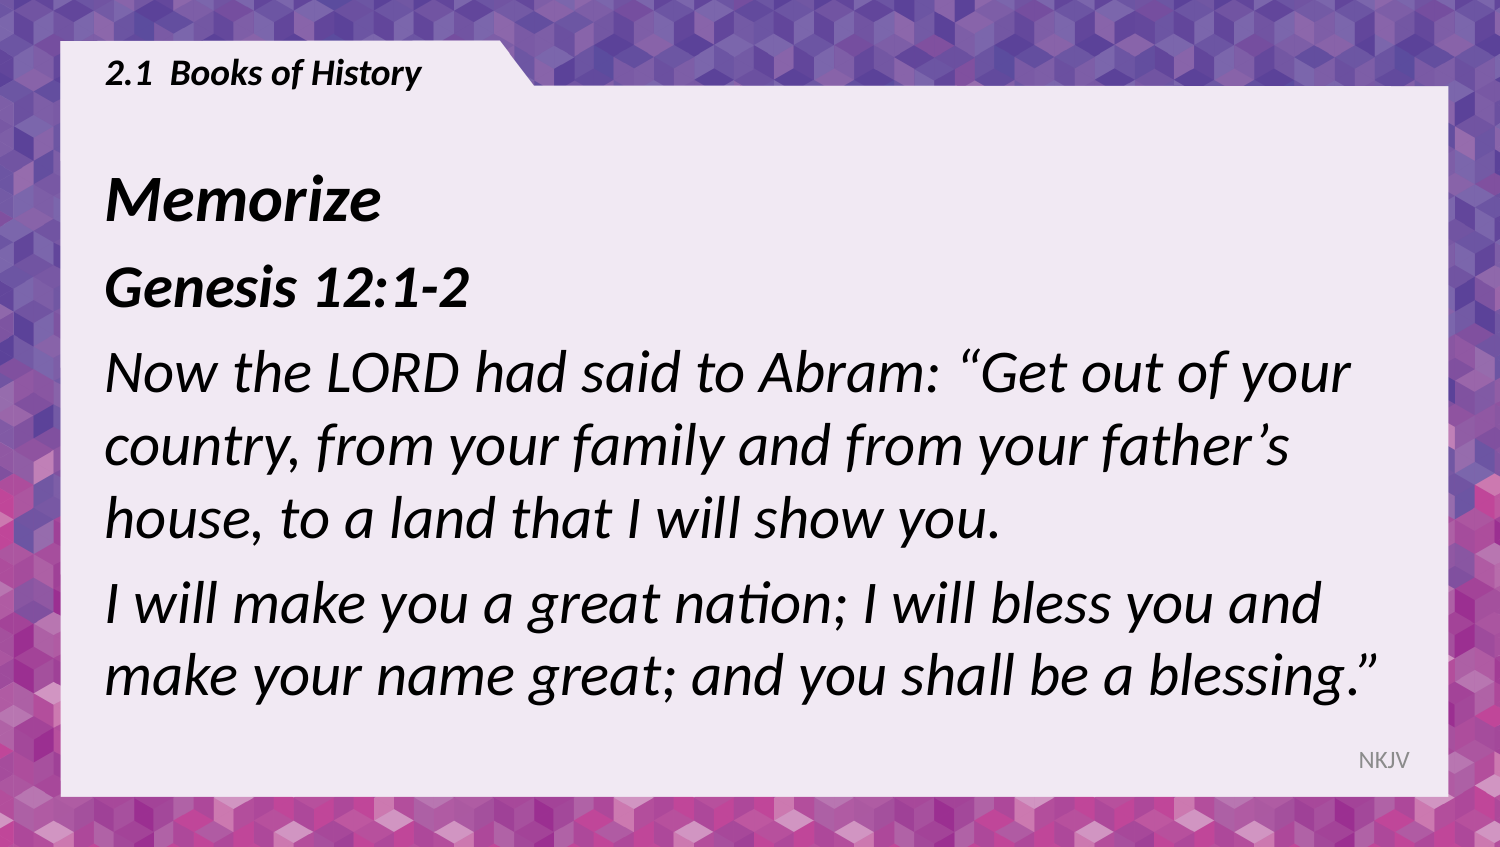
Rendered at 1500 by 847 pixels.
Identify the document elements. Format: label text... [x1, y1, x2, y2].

title 2.1 Books of History [89, 33, 1420, 108]
list Memorize Genesis 12:1-2 Now the LORD had said to Abram: “Get out of your country, from your family and from your father’s house, to a land that I will show you. I will make you a great nation; I will bless you and make your name great; and you shall be a blessing.” [89, 141, 1403, 722]
picture [0, 0, 1500, 847]
footer NKJV [950, 736, 1425, 782]
